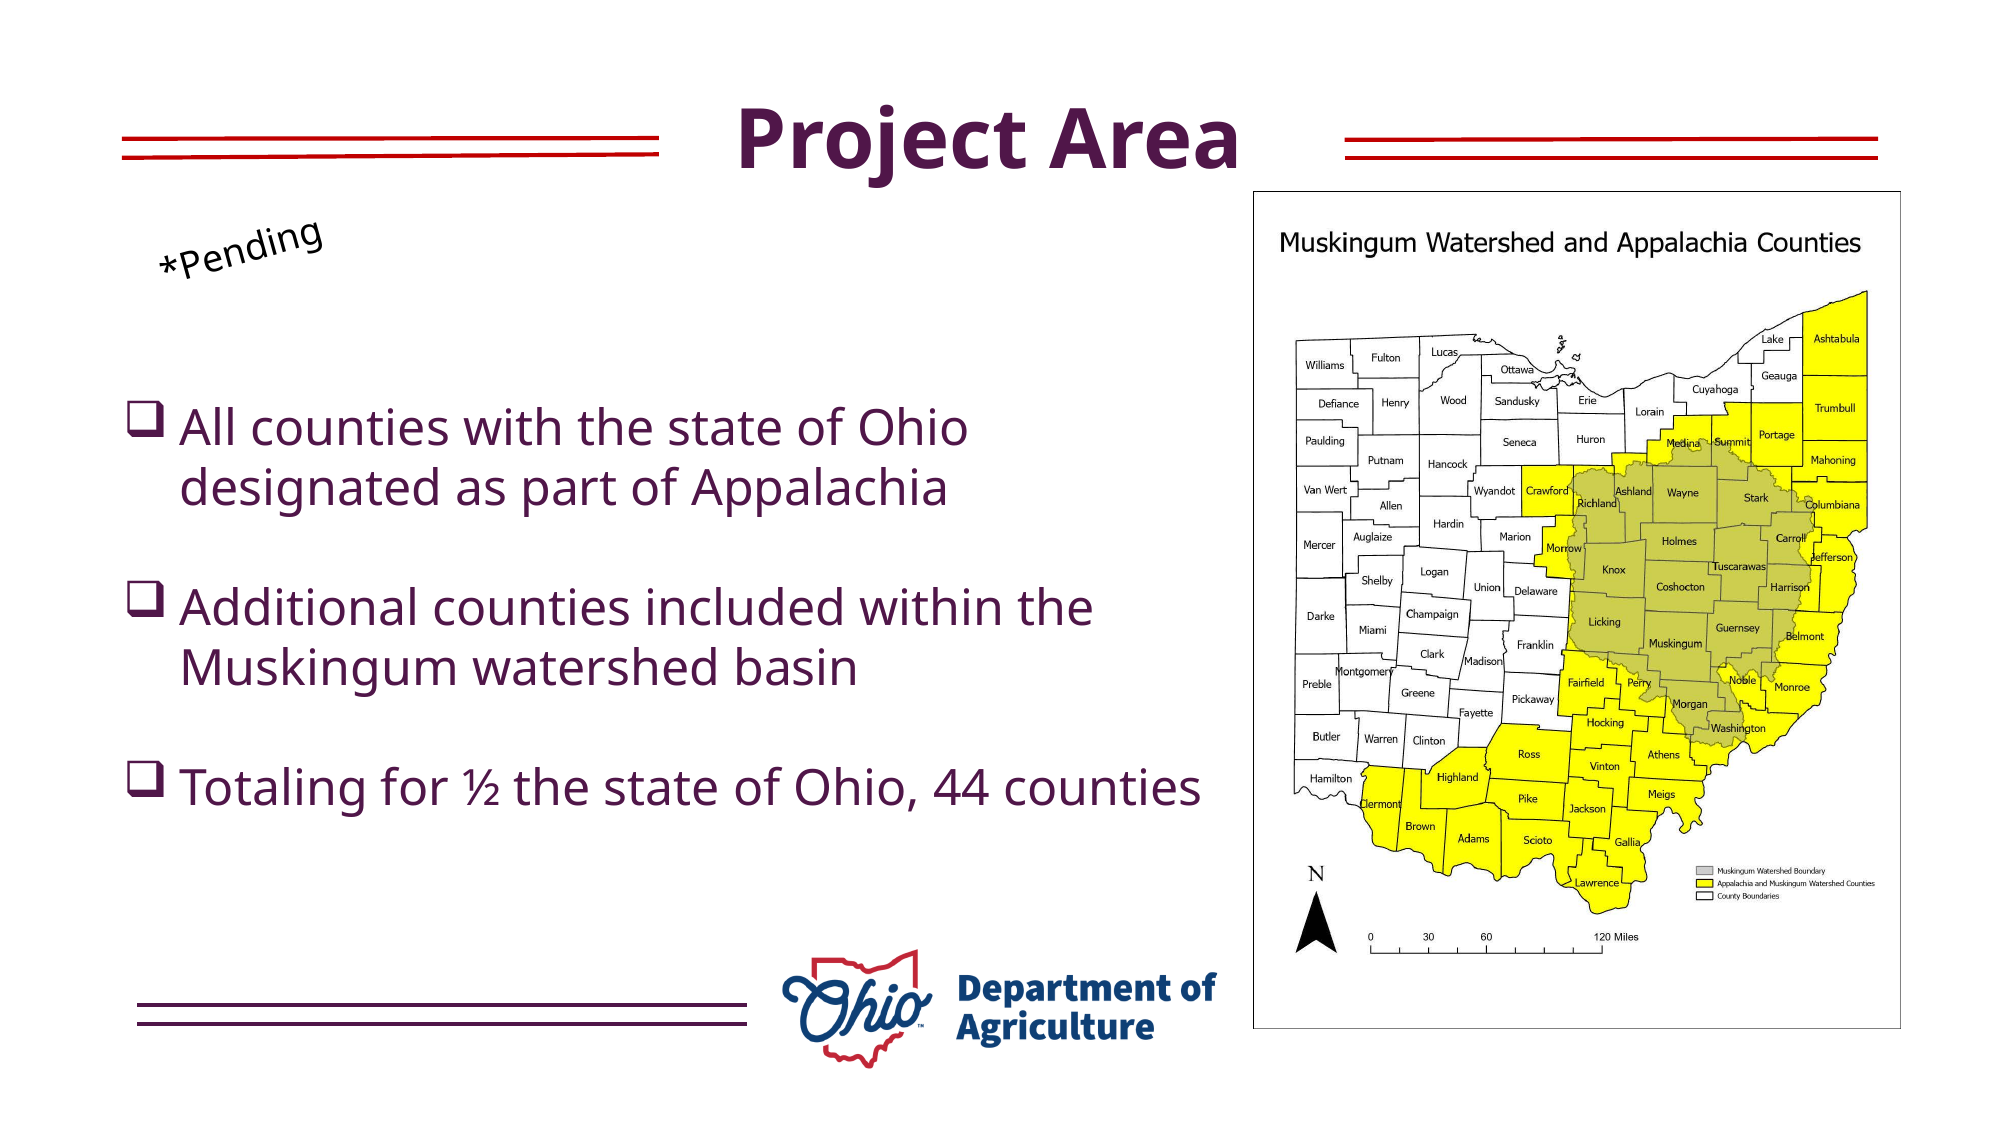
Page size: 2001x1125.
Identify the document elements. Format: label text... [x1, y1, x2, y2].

title Project Area [137, 32, 1863, 251]
picture [1252, 190, 1901, 1030]
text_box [121, 153, 660, 159]
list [767, 920, 1233, 1092]
text_box *Pending [137, 182, 383, 305]
text_box All counties with the state of Ohio designated as part of Appalachia Additional counties included within the Muskingum watershed basin Totaling for ½ the state of Ohio, 44 counties [108, 327, 1232, 883]
